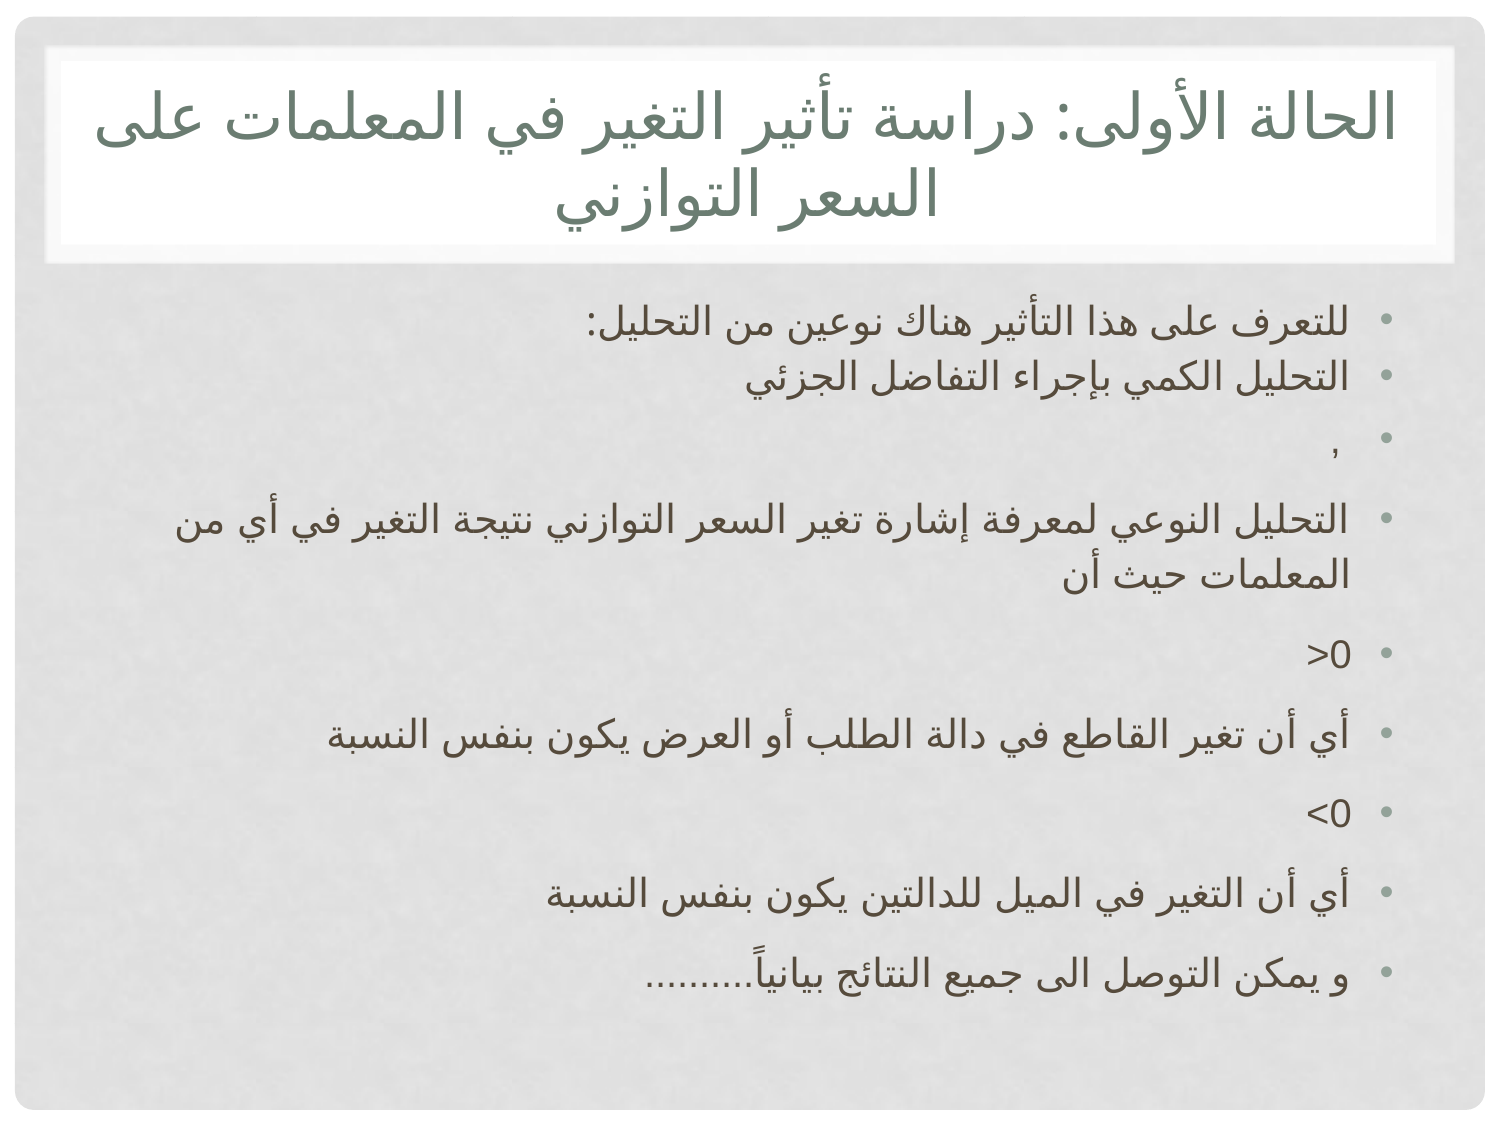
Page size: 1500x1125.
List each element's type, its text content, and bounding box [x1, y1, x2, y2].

title الحالة الأولى: دراسة تأثير التغير في المعلمات على السعر التوازني [69, 66, 1425, 238]
